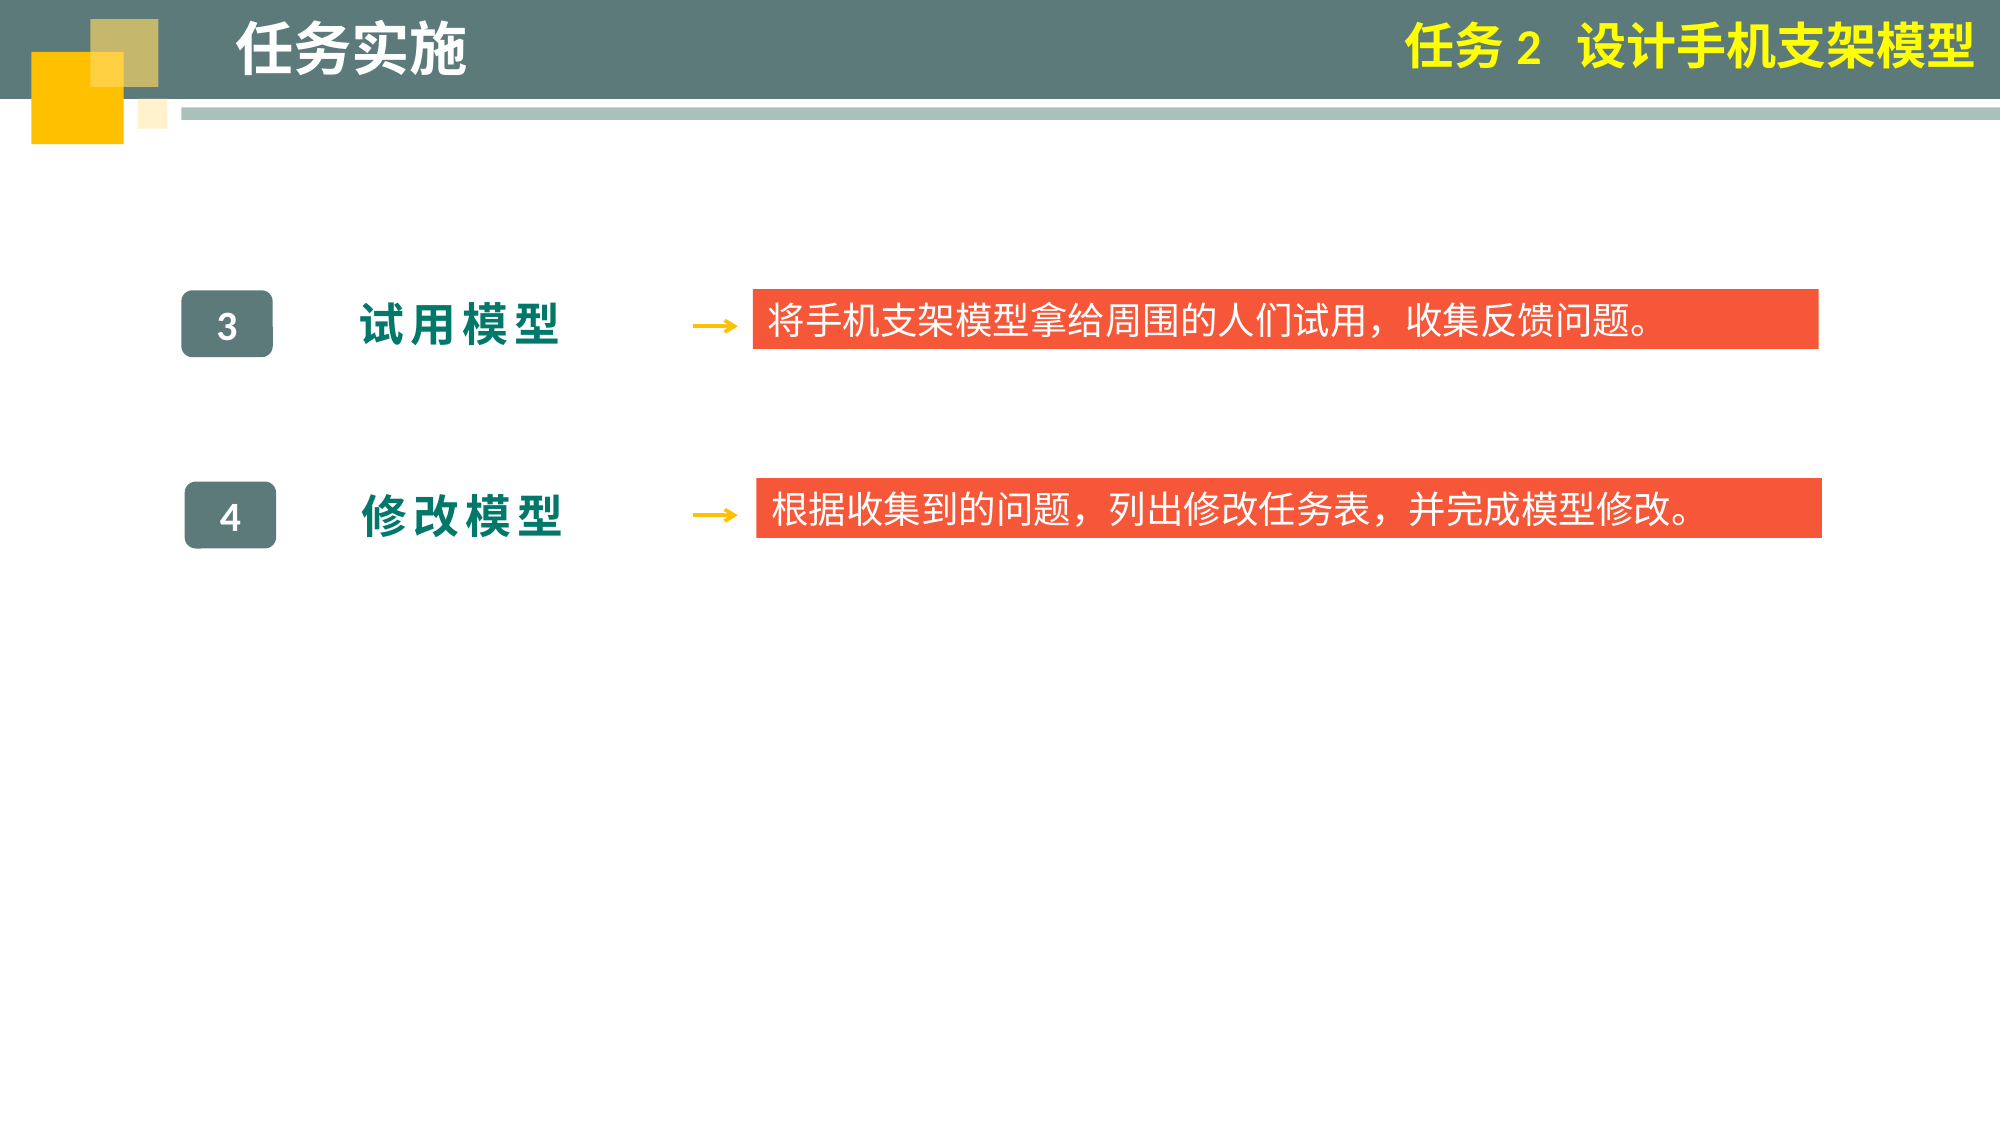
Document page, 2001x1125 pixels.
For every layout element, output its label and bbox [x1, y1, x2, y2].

text_box [181, 288, 1819, 359]
text_box [0, 0, 2000, 145]
text_box [184, 478, 1823, 551]
